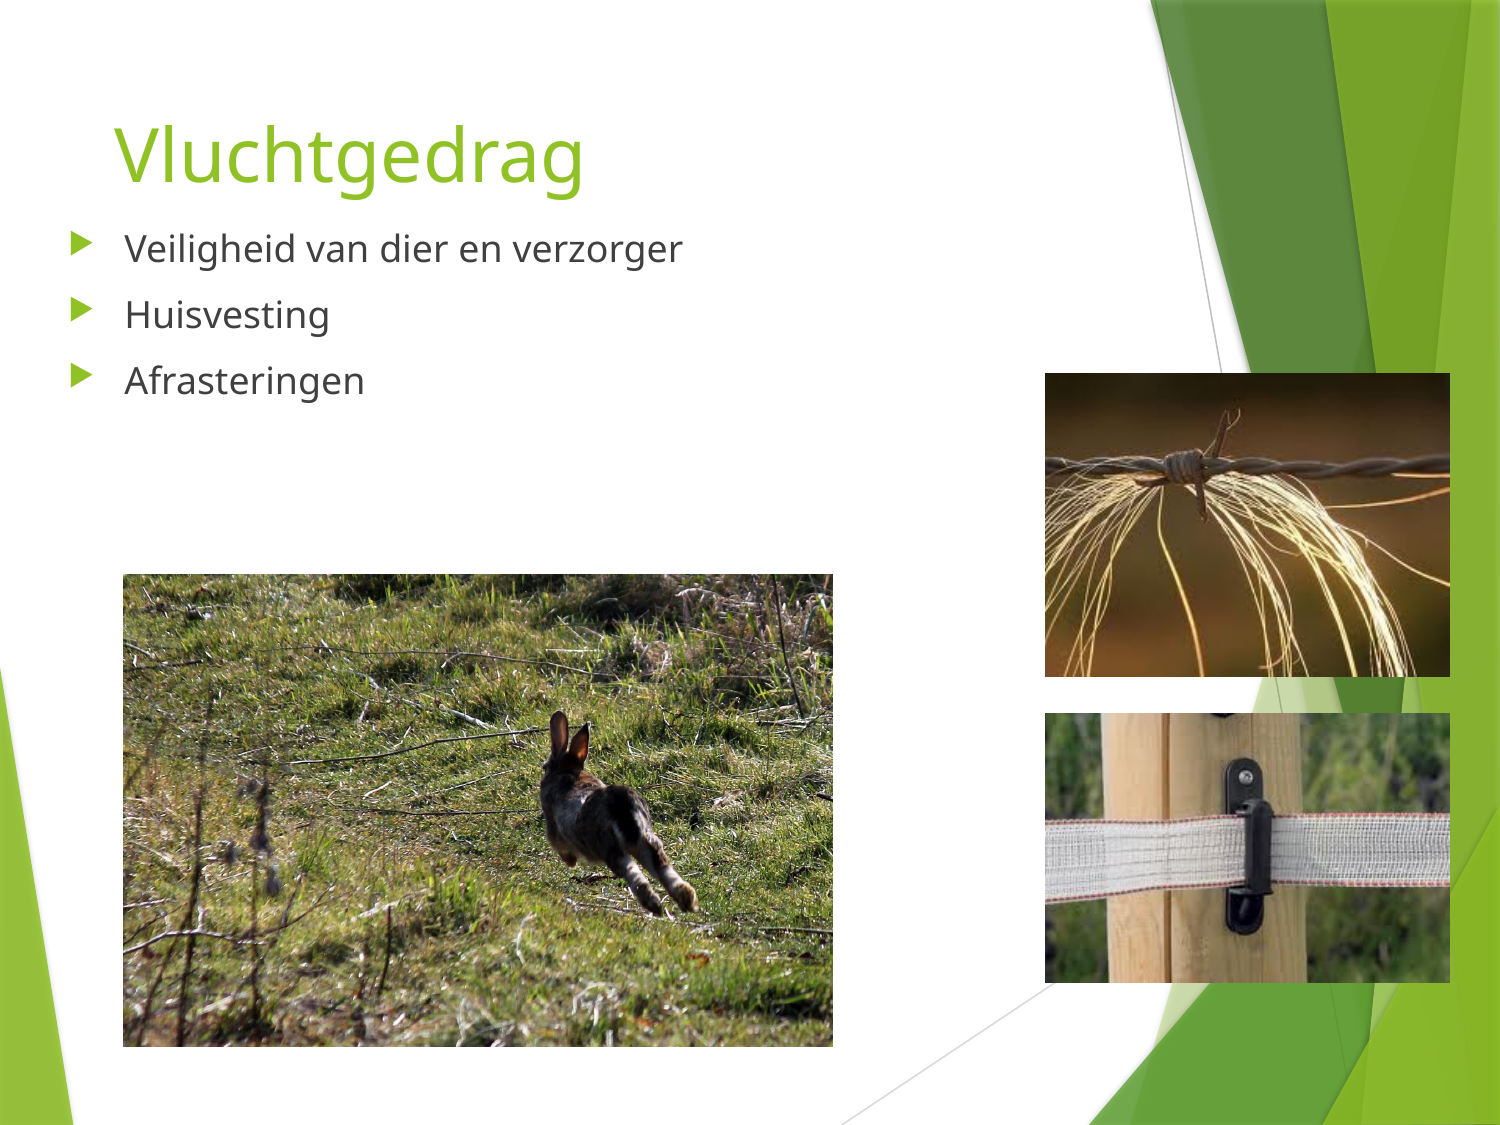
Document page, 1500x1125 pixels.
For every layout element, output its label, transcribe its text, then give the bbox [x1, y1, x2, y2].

picture [123, 573, 834, 1048]
list Veiligheid van dier en verzorger Huisvesting Afrasteringen [53, 217, 1404, 961]
picture [1044, 372, 1451, 678]
picture [1044, 713, 1451, 984]
title Vluchtgedrag [99, 99, 1142, 217]
